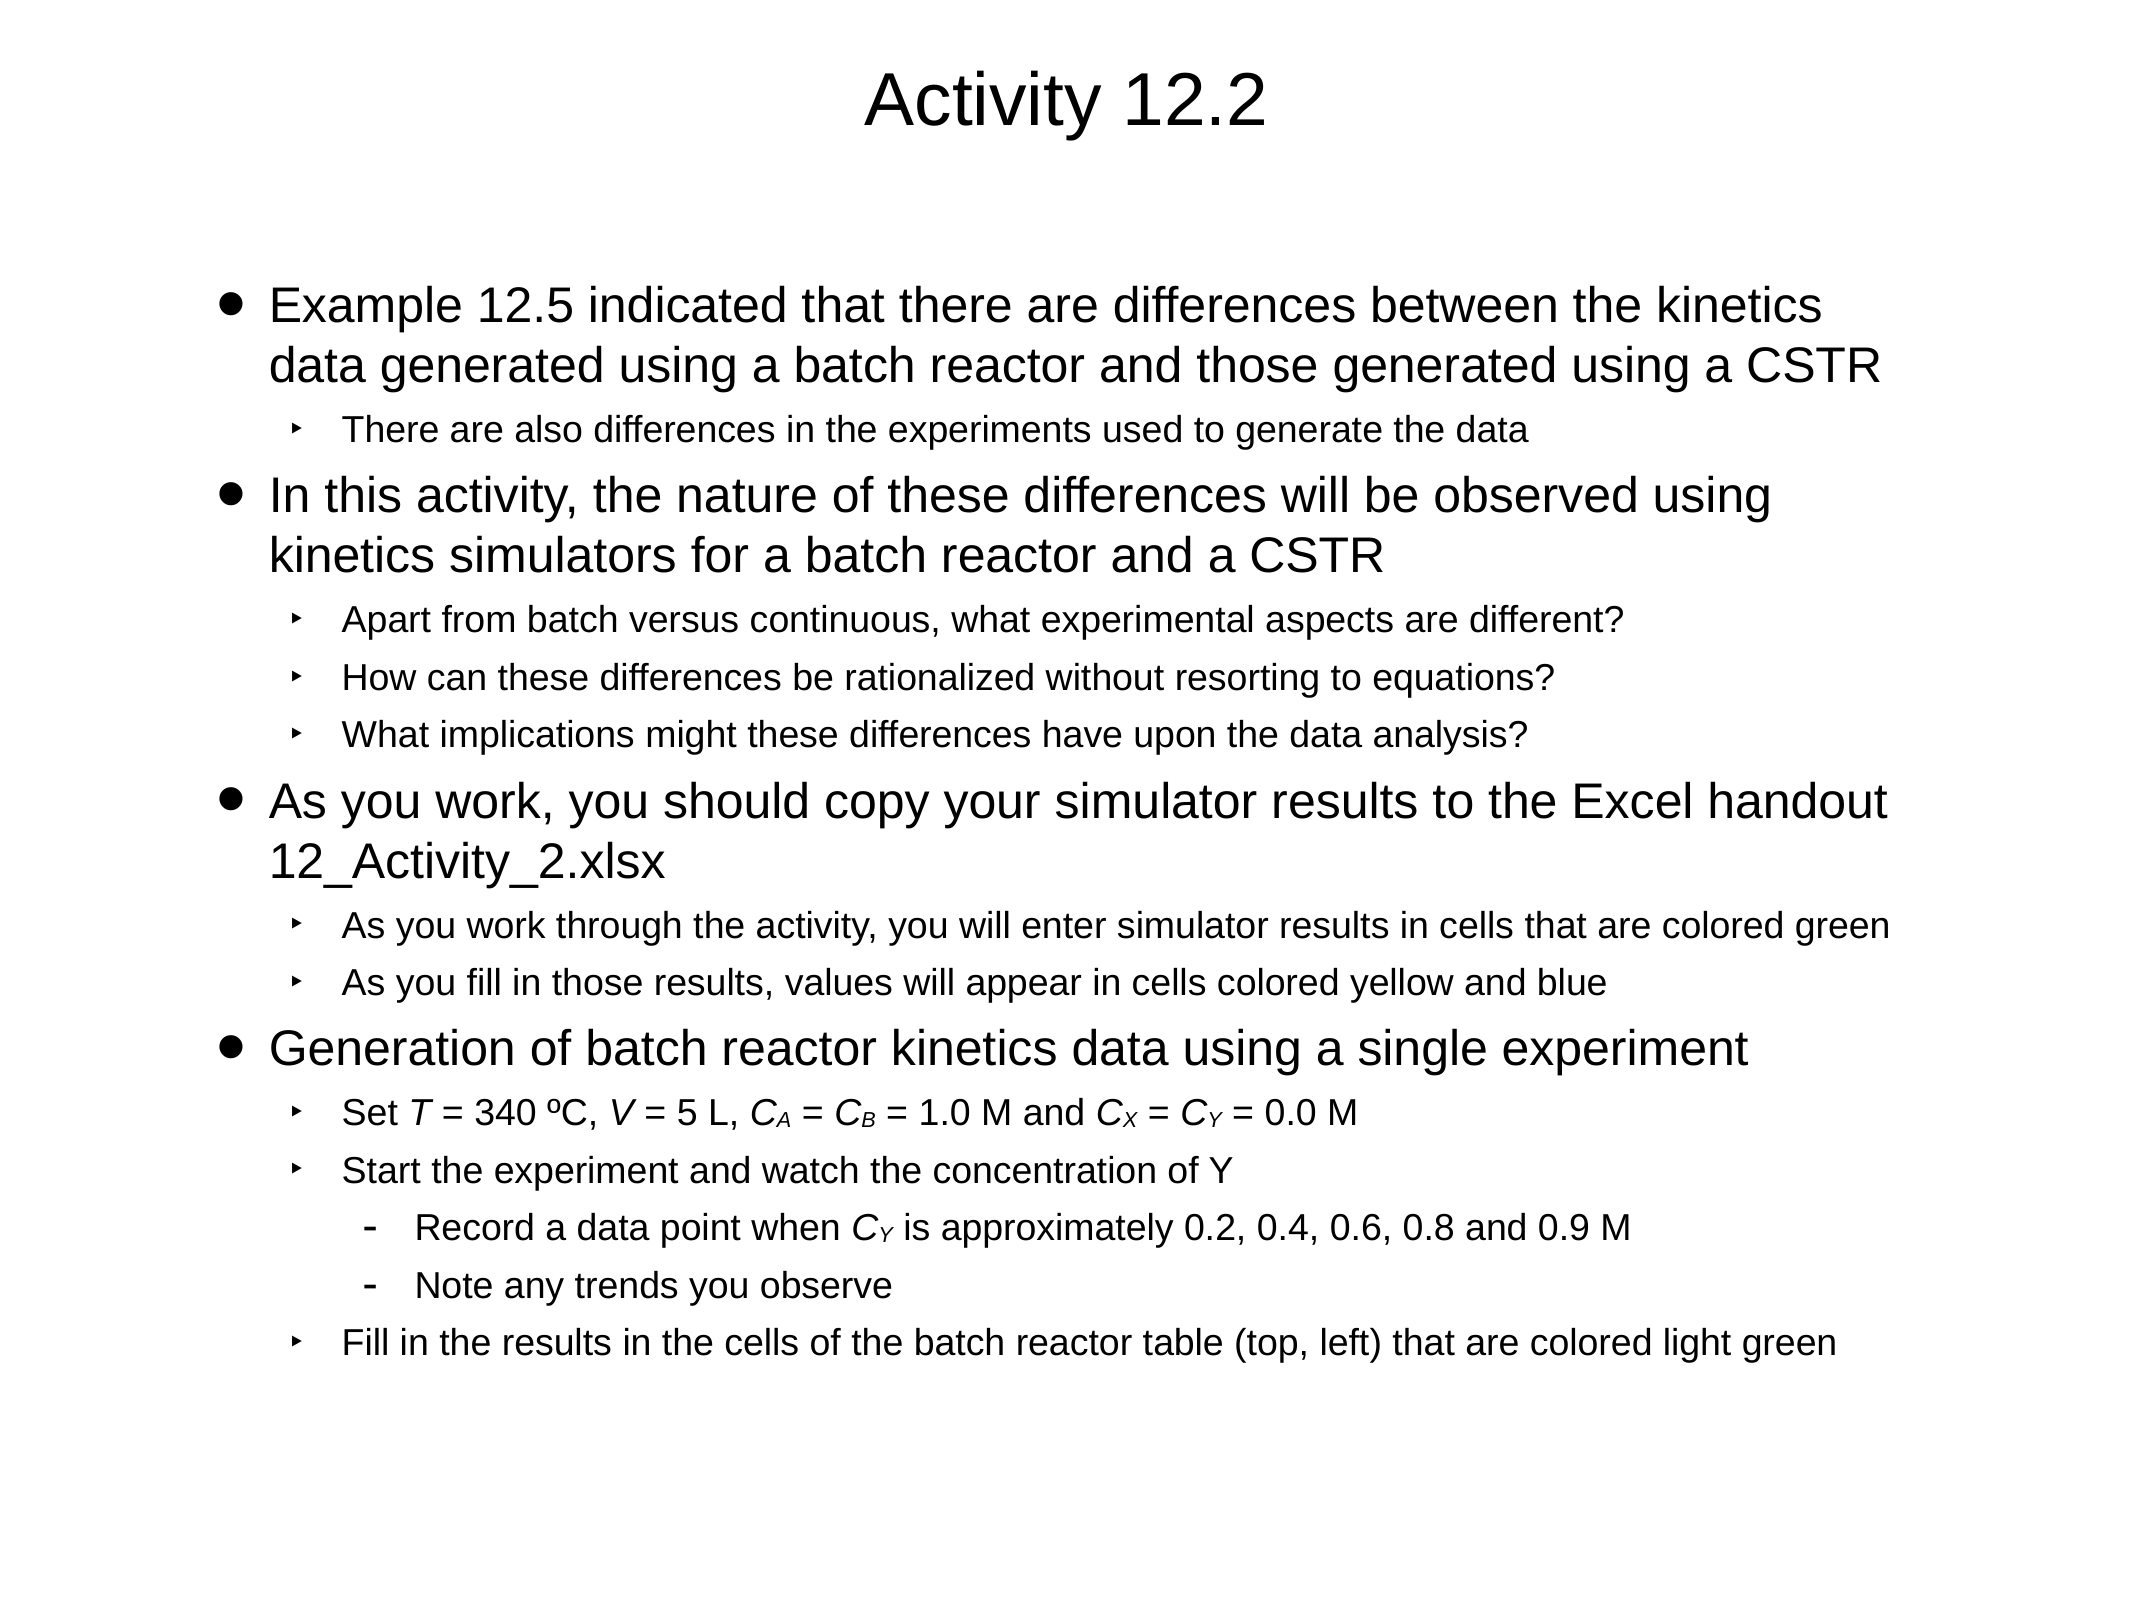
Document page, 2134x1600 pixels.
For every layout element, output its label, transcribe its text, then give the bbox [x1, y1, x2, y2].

title Activity 12.2 [208, 41, 1925, 250]
list Example 12.5 indicated that there are differences between the kinetics data generated using a batch reactor and those generated using a CSTR There are also differences in the experiments used to generate the data In this activity, the nature of these differences will be observed using kinetics simulators for a batch reactor and a CSTR Apart from batch versus continuous, what experimental aspects are different? How can these differences be rationalized without resorting to equations? What implications might these differences have upon the data analysis? As you work, you should copy your simulator results to the Excel handout 12_Activity_2.xlsx As you work through the activity, you will enter simulator results in cells that are colored green As you fill in those results, values will appear in cells colored yellow and blue Generation of batch reactor kinetics data using a single experiment Set T = 340 ºC, V = 5 L, CA = CB = 1.0 M and CX = CY = 0.0 M Start the experiment and watch the concentration of Y Record a data point when CY is approximately 0.2, 0.4, 0.6, 0.8 and 0.9 M Note any trends you observe Fill in the results in the cells of the batch reactor table (top, left) that are colored light green [208, 264, 1925, 1463]
